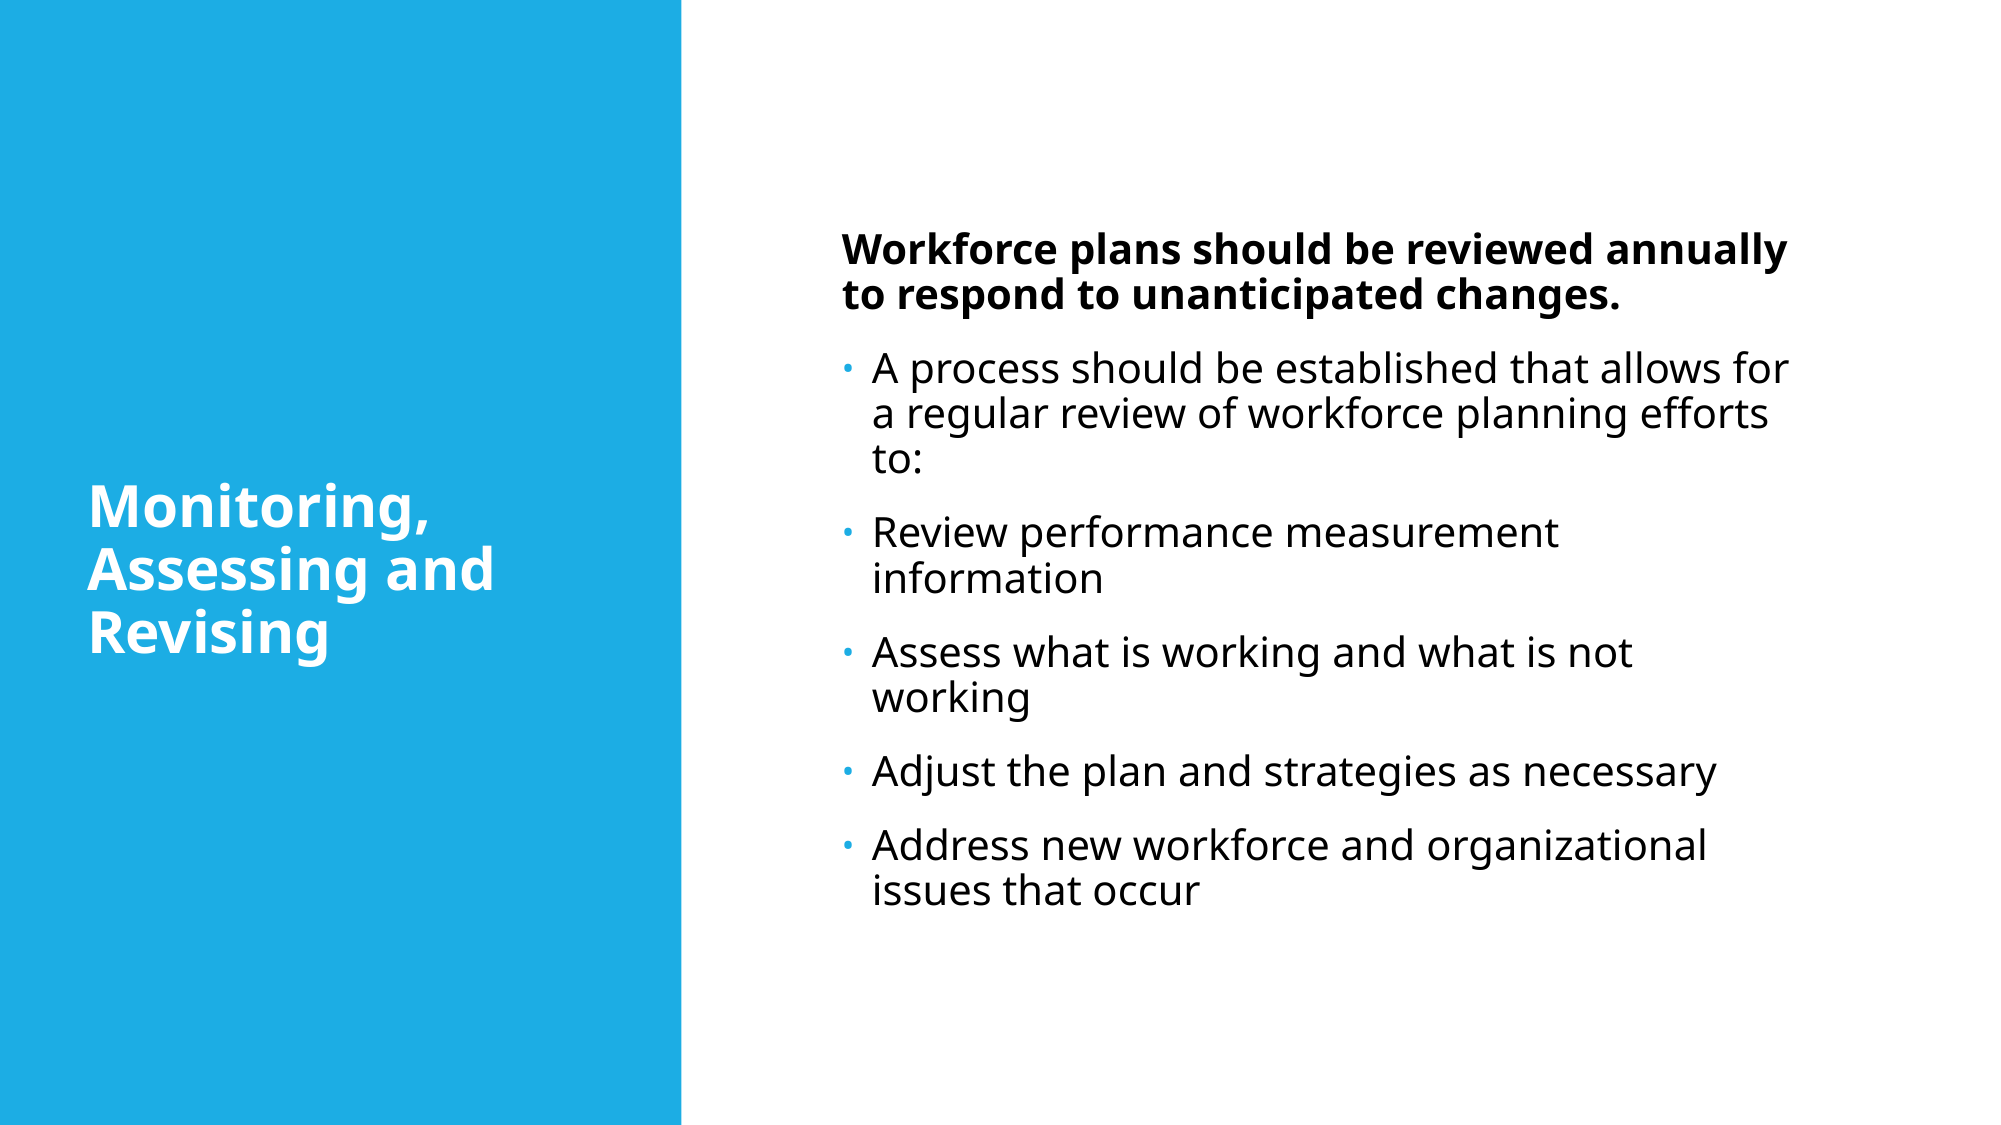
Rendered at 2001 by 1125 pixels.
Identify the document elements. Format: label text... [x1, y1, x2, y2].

title Monitoring, Assessing and Revising [72, 143, 610, 1000]
text_box [0, 0, 683, 1125]
text_box [683, 0, 2000, 1125]
list Workforce plans should be reviewed annually to respond to unanticipated changes. A process should be established that allows for a regular review of workforce planning efforts to: Review performance measurement information Assess what is working and what is not working Adjust the plan and strategies as necessary Address new workforce and organizational issues that occur [819, 143, 1807, 1000]
